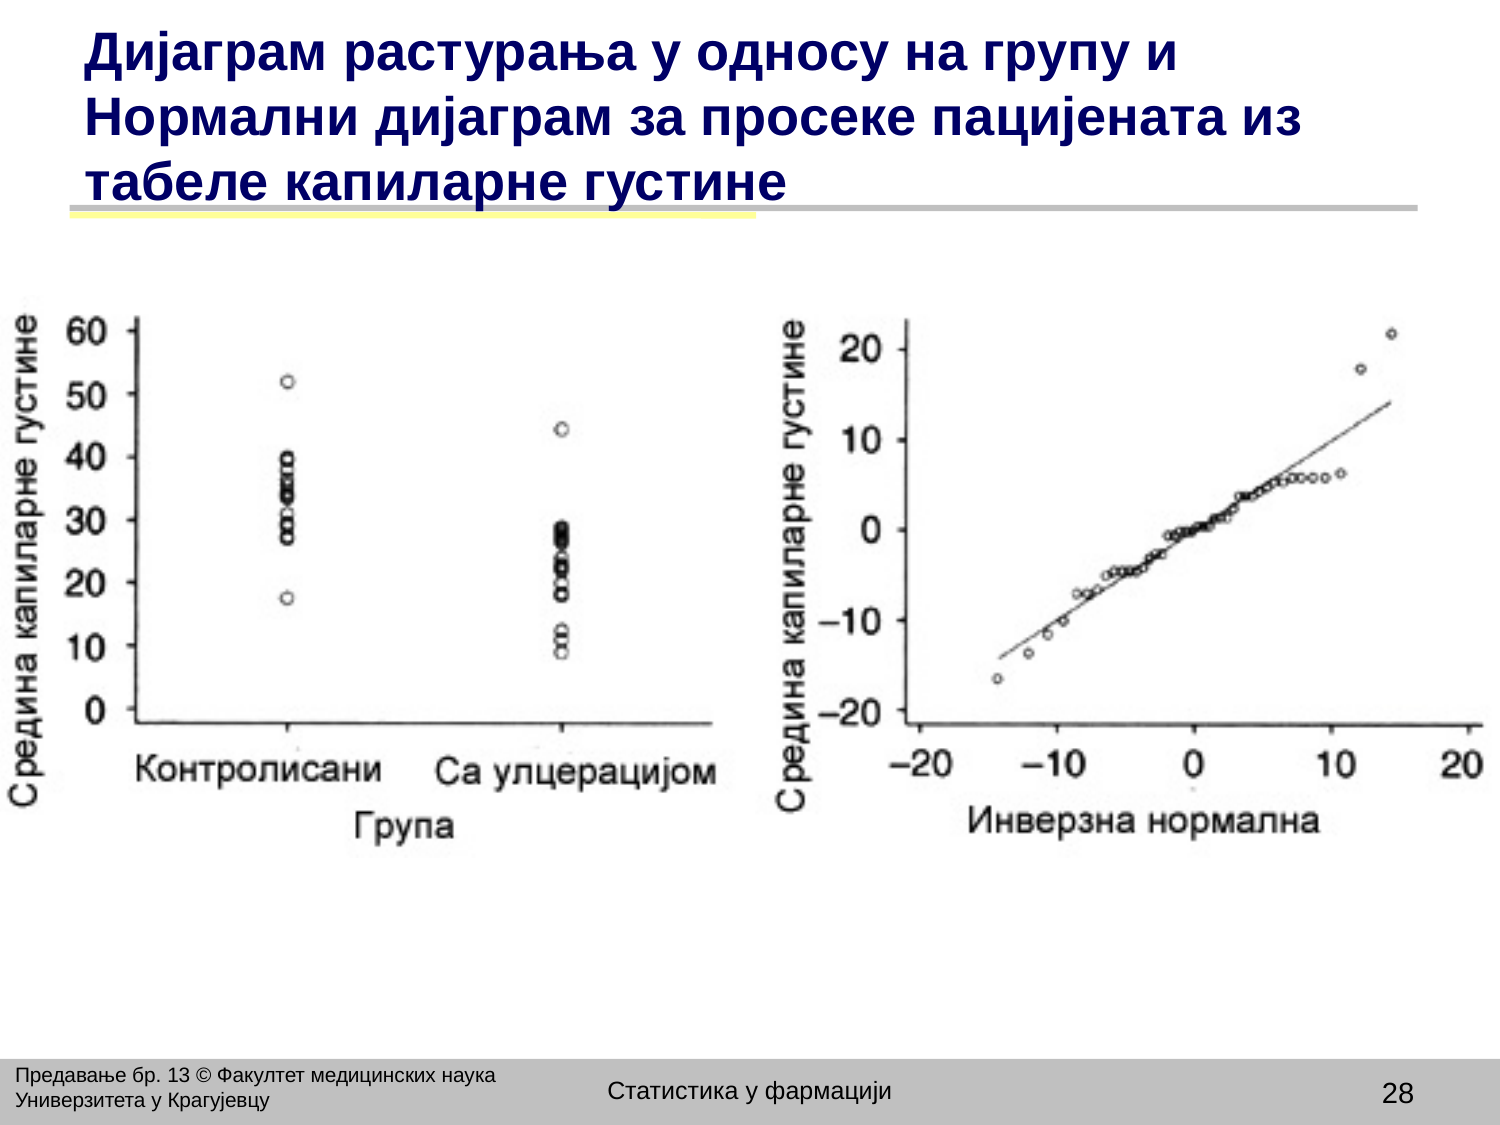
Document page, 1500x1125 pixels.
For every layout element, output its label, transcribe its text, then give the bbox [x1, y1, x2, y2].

title Дијаграм растурања у односу на групу и Нормални дијаграм за просеке пацијената из табеле капиларне густине [69, 19, 1426, 208]
slide_number Предавање бр. 13 © Факултет медицинских наука Универзитета у Крагујевцу [0, 1053, 614, 1108]
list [0, 295, 1500, 859]
slide_number 28 [1079, 1066, 1430, 1125]
footer Статистика у фармацији [512, 1066, 988, 1125]
